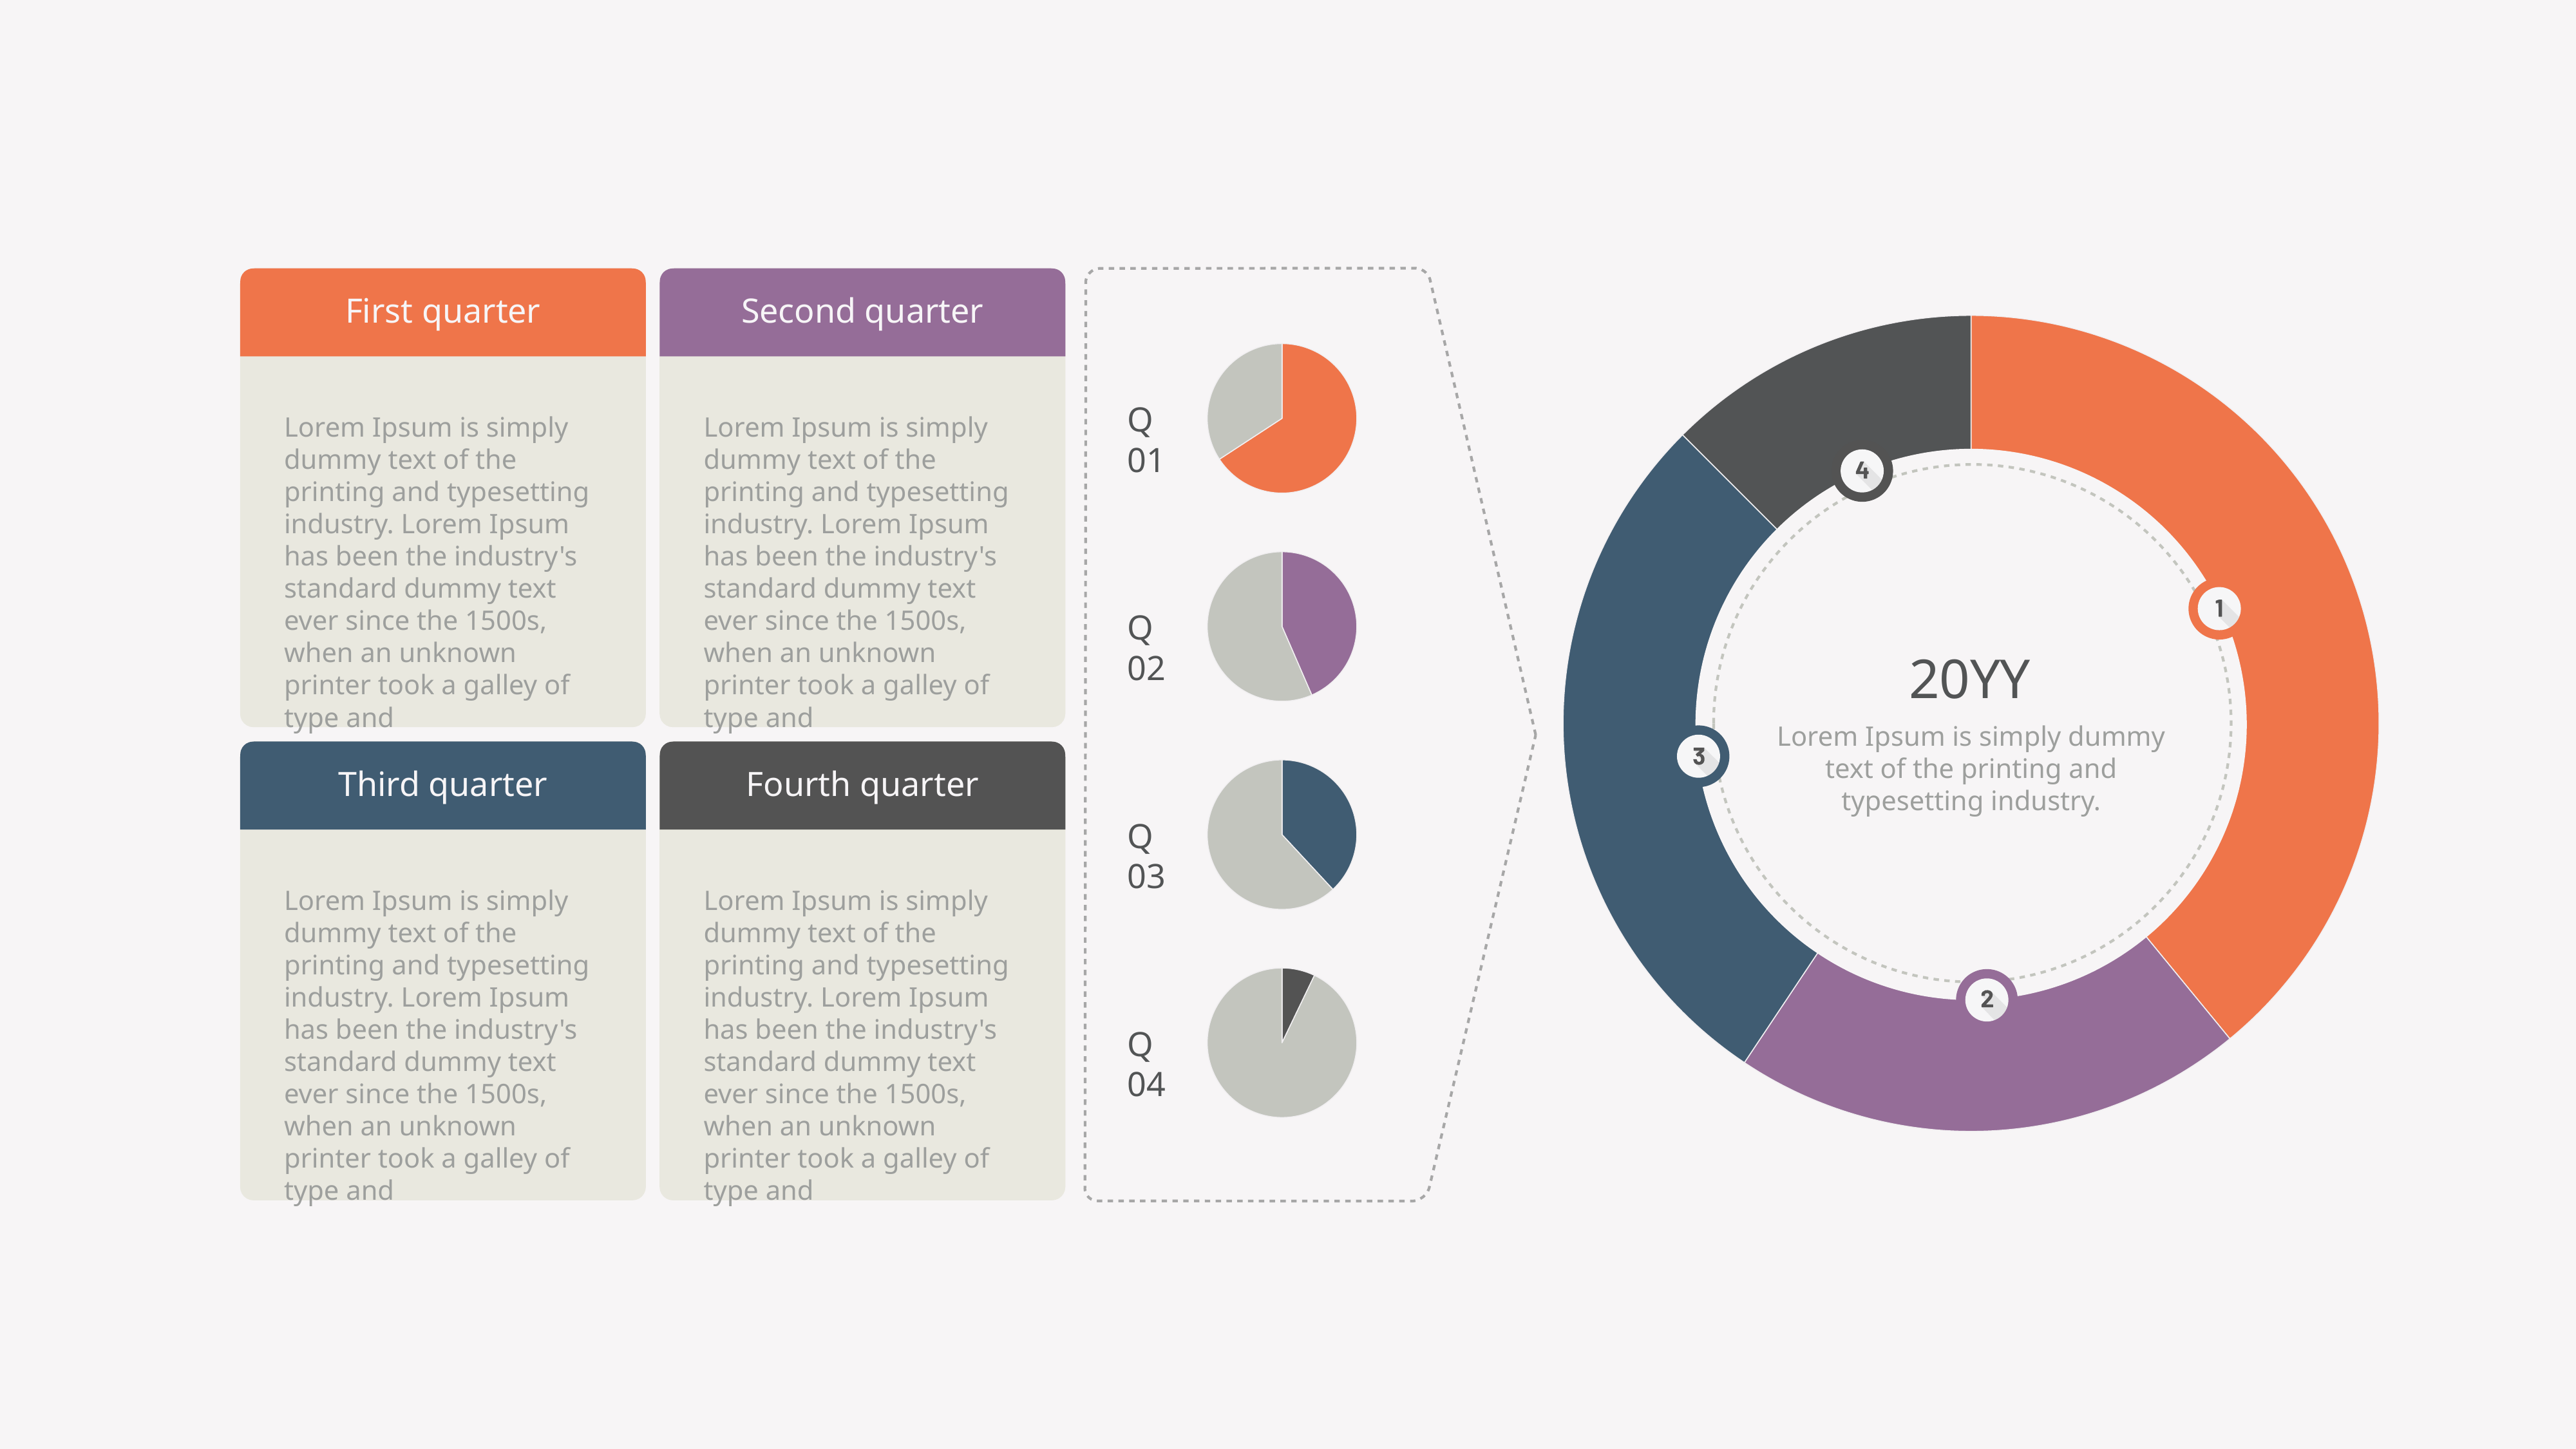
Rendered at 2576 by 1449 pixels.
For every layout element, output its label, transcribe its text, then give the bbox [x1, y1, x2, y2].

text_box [1956, 969, 2018, 1031]
text_box Fourth quarter [706, 757, 1019, 809]
text_box First quarter [287, 284, 599, 336]
text_box [240, 830, 646, 1200]
chart [1206, 759, 1358, 911]
chart [1206, 551, 1358, 703]
text_box Second quarter [706, 284, 1019, 336]
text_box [2188, 577, 2251, 640]
text_box [240, 357, 646, 728]
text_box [1831, 440, 1893, 502]
text_box [659, 830, 1066, 1200]
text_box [1667, 725, 1730, 788]
text_box Lorem Ipsum is simply dummy text of the printing and typesetting industry. Lorem Ipsum has been the industry's standard dummy text ever since the 1500s, when an unknown printer took a galley of type and [698, 404, 1027, 738]
chart [1206, 967, 1358, 1119]
chart [1206, 342, 1358, 495]
text_box [240, 741, 646, 830]
text_box Third quarter [287, 757, 599, 809]
chart [1557, 311, 2385, 1138]
text_box [240, 268, 646, 357]
text_box [659, 268, 1066, 357]
text_box Q 03 [1122, 809, 1206, 901]
text_box Lorem Ipsum is simply dummy text of the printing and typesetting industry. Lorem Ipsum has been the industry's standard dummy text ever since the 1500s, when an unknown printer took a galley of type and [278, 404, 608, 738]
text_box Lorem Ipsum is simply dummy text of the printing and typesetting industry. Lorem Ipsum has been the industry's standard dummy text ever since the 1500s, when an unknown printer took a galley of type and [698, 878, 1027, 1211]
text_box [1084, 268, 1536, 1202]
text_box Lorem Ipsum is simply dummy text of the printing and typesetting industry. Lorem Ipsum has been the industry's standard dummy text ever since the 1500s, when an unknown printer took a galley of type and [278, 878, 608, 1211]
text_box Q 04 [1122, 1017, 1206, 1109]
text_box Q 02 [1122, 601, 1206, 693]
text_box Q 01 [1122, 393, 1206, 484]
text_box [659, 741, 1066, 830]
text_box [659, 357, 1066, 728]
